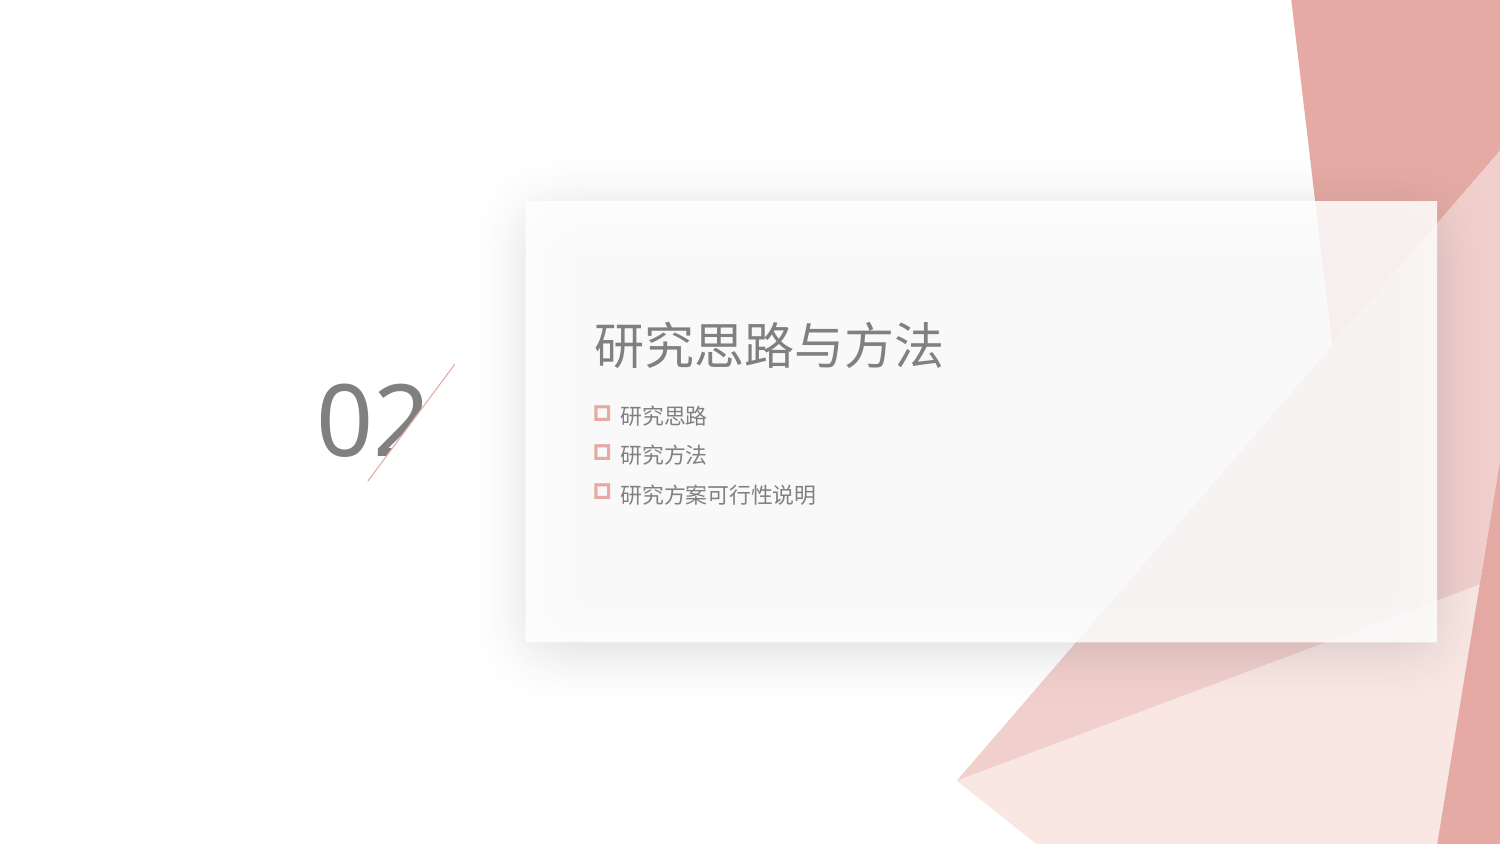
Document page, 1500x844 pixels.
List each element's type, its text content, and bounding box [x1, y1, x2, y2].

text_box [523, 199, 951, 644]
text_box 研究思路与方法 [580, 306, 951, 382]
text_box 02 [302, 348, 450, 484]
text_box 研究思路 研究方法 研究方案可行性说明 [578, 382, 951, 516]
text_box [367, 364, 455, 482]
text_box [956, 0, 1500, 844]
